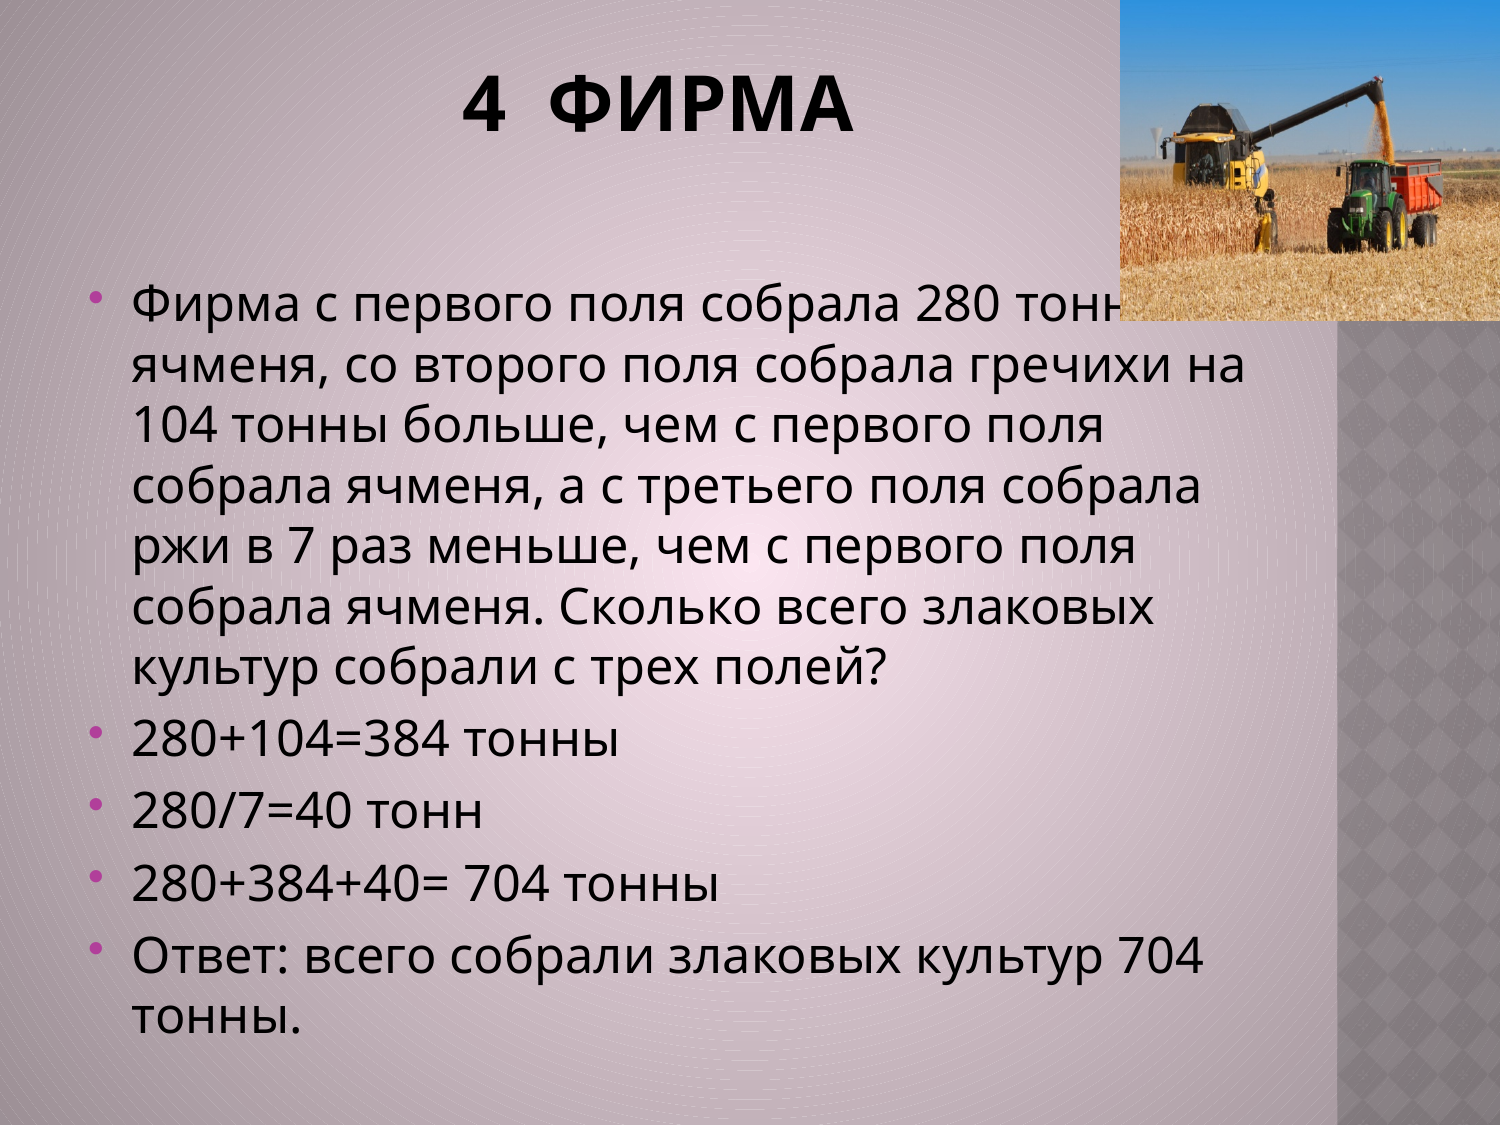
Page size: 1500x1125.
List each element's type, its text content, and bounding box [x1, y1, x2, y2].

picture [1120, 0, 1500, 321]
list Фирма с первого поля собрала 280 тонн ячменя, со второго поля собрала гречихи на 104 тонны больше, чем с первого поля собрала ячменя, а с третьего поля собрала ржи в 7 раз меньше, чем с первого поля собрала ячменя. Сколько всего злаковых культур собрали с трех полей? 280+104=384 тонны 280/7=40 тонн 280+384+40= 704 тонны Ответ: всего собрали злаковых культур 704 тонны. [75, 264, 1263, 1059]
title 4 фирма [75, 52, 1113, 240]
